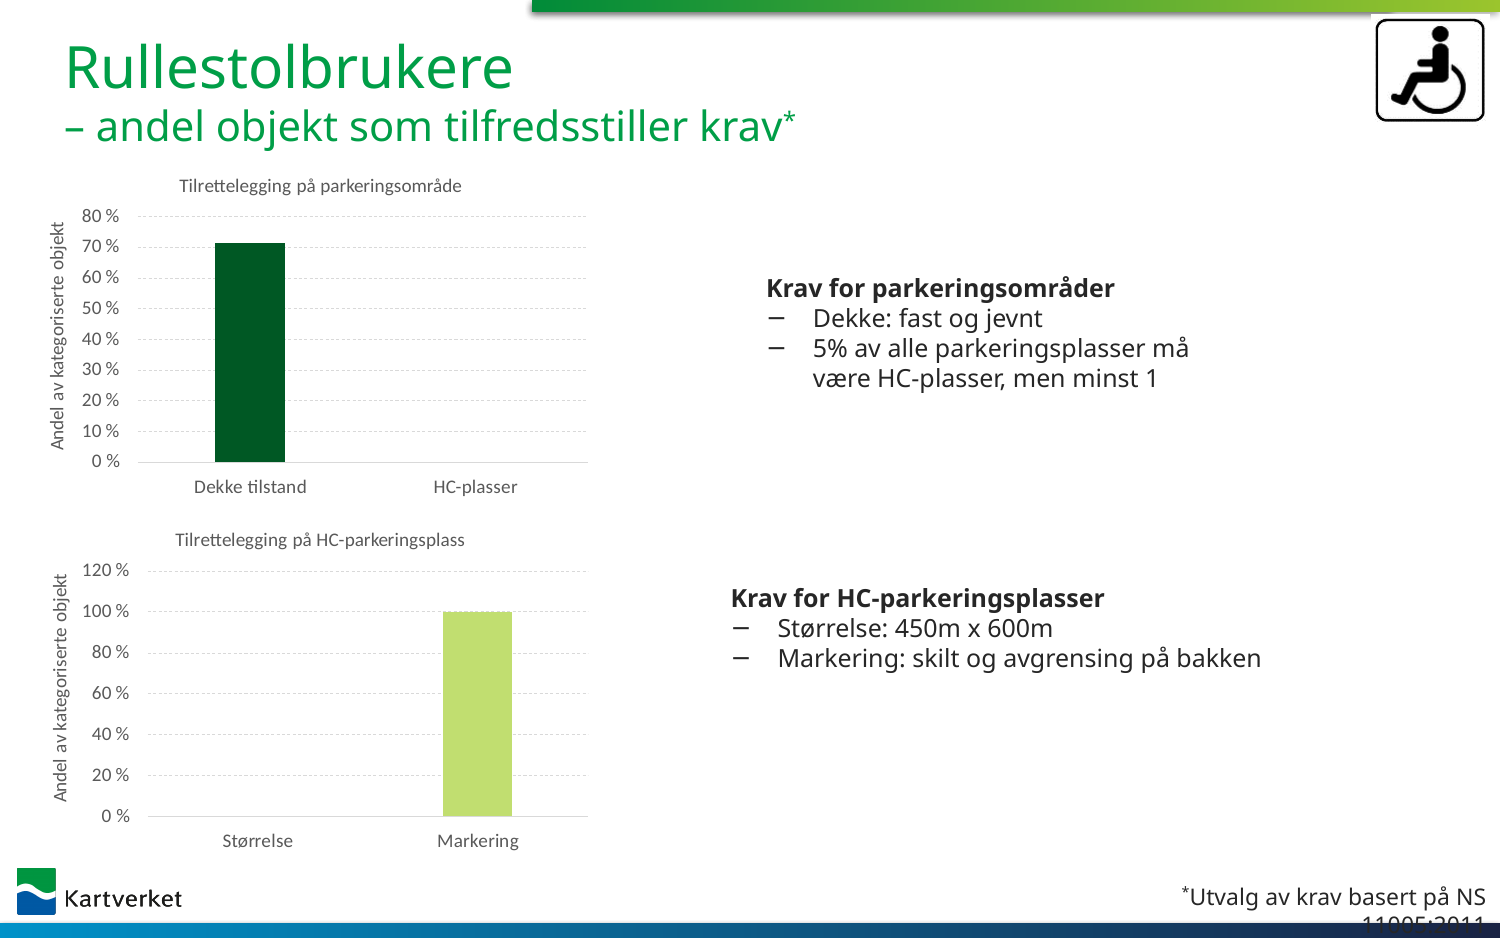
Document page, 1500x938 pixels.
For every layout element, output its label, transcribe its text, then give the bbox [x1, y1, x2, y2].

text_box *Utvalg av krav basert på NS 11005:2011 [1068, 873, 1500, 938]
picture [41, 520, 599, 859]
text_box Rullestolbrukere – andel objekt som tilfredsstiller krav* [49, 23, 1431, 158]
picture [41, 166, 599, 505]
picture [1371, 13, 1491, 127]
text_box Krav for HC-parkeringsplasser Størrelse: 450m x 600m Markering: skilt og avgrensing på bakken [715, 574, 1278, 680]
text_box Krav for parkeringsområder Dekke: fast og jevnt 5% av alle parkeringsplasser må være HC-plasser, men minst 1 [751, 264, 1232, 400]
